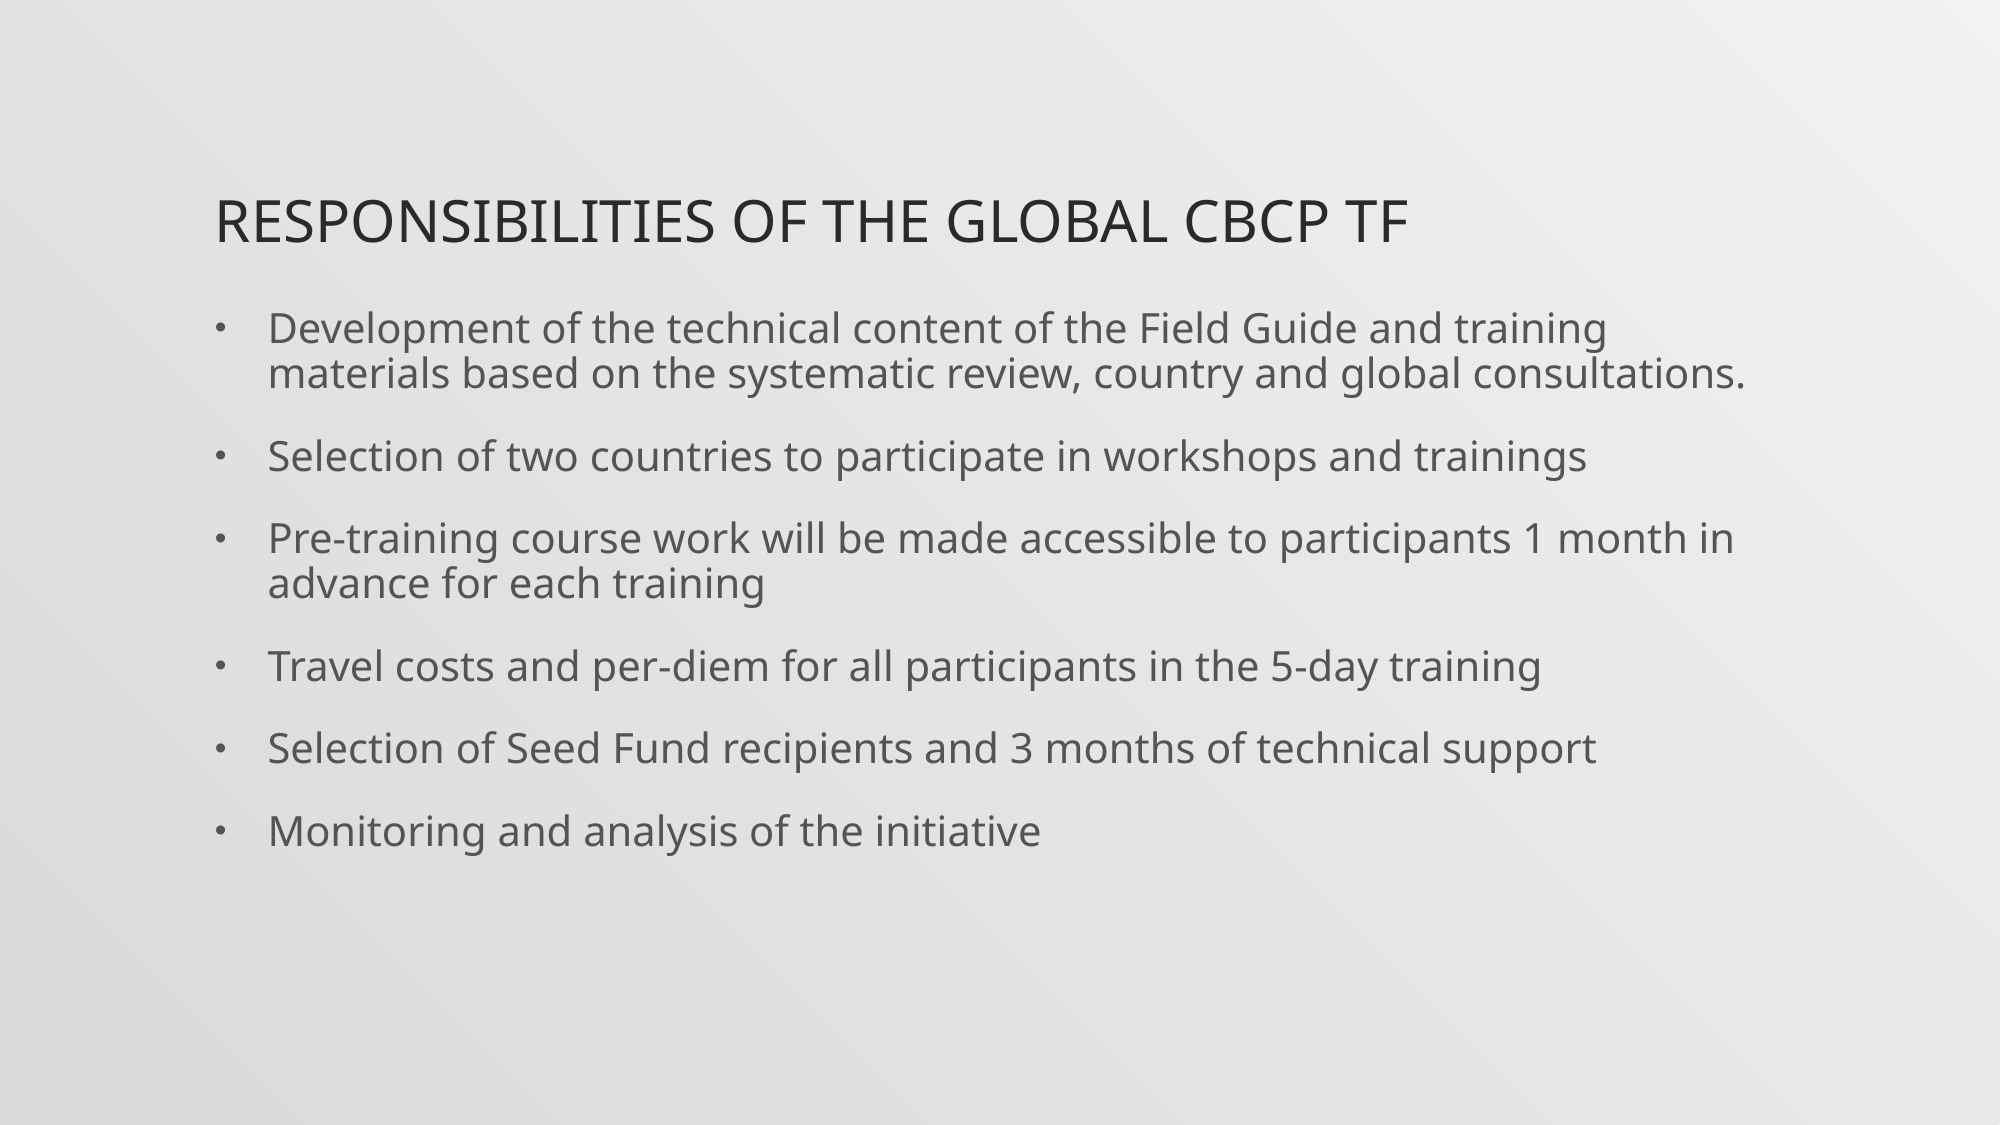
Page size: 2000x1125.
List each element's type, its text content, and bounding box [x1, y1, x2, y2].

list Development of the technical content of the Field Guide and training materials based on the systematic review, country and global consultations. Selection of two countries to participate in workshops and trainings Pre-training course work will be made accessible to participants 1 month in advance for each training Travel costs and per-diem for all participants in the 5-day training Selection of Seed Fund recipients and 3 months of technical support Monitoring and analysis of the initiative [199, 299, 1800, 1013]
title Responsibilities of the Global CBCP TF [199, 45, 1800, 263]
